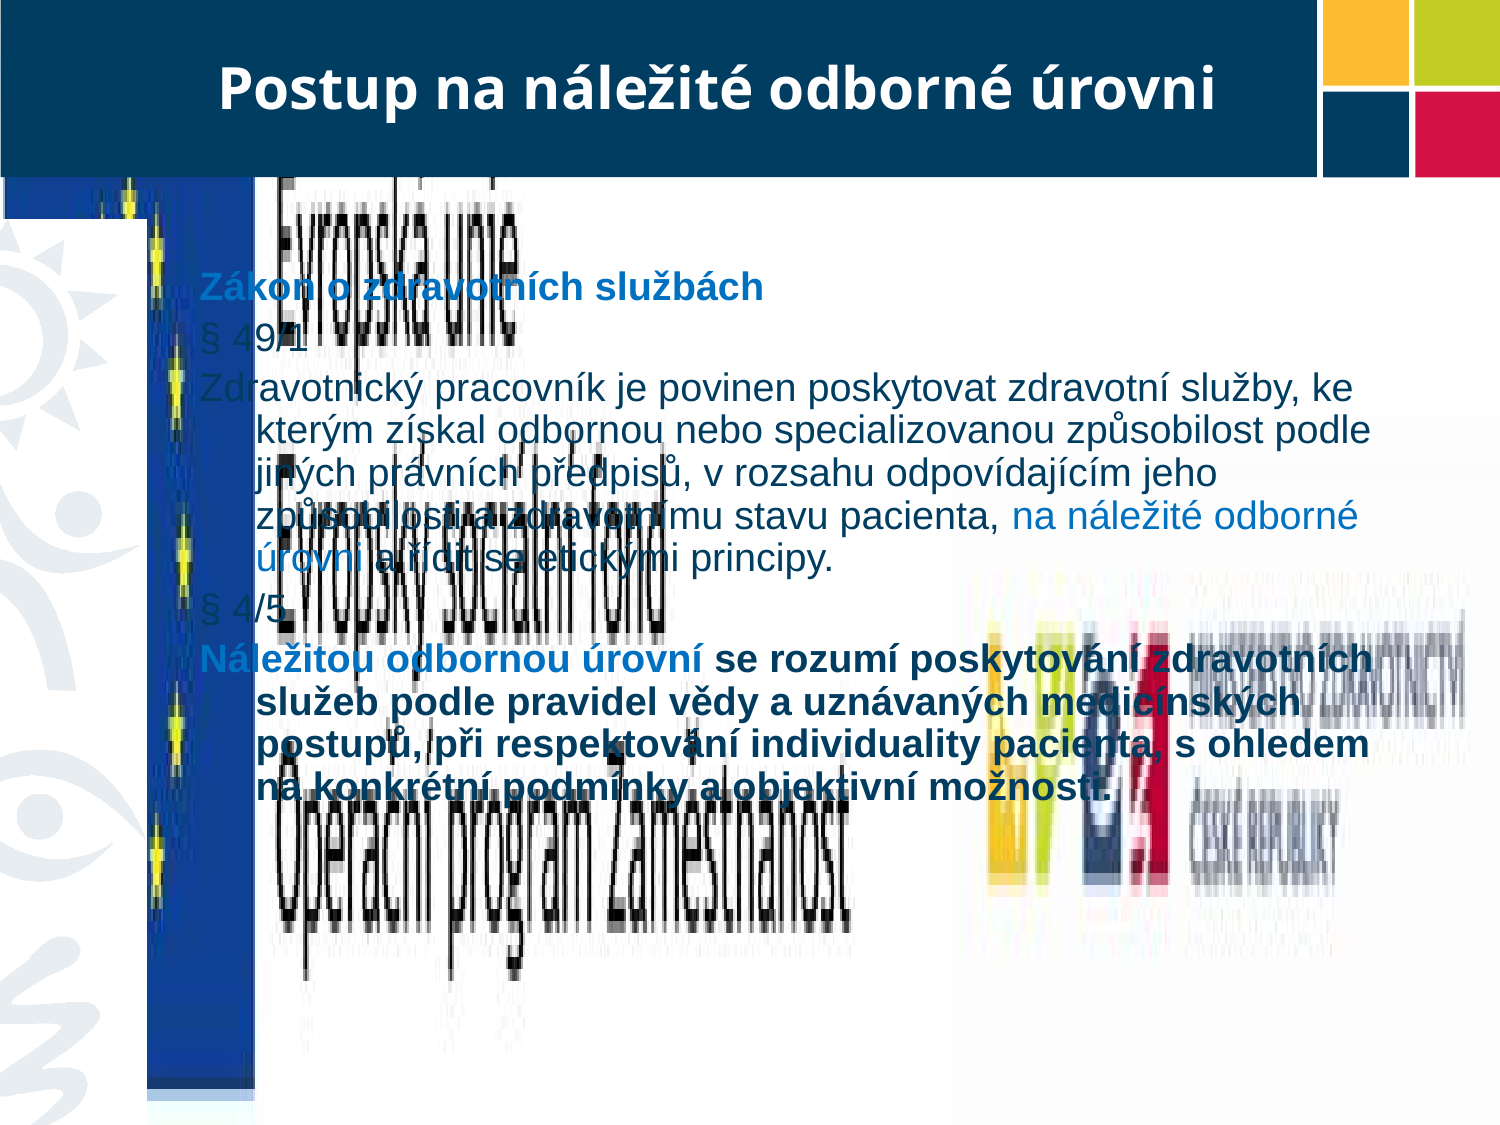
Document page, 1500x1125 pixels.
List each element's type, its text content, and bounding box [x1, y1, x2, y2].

list Zákon o zdravotních službách § 49/1 Zdravotnický pracovník je povinen poskytovat zdravotní služby, ke kterým získal odbornou nebo specializovanou způsobilost podle jiných právních předpisů, v rozsahu odpovídajícím jeho způsobilosti a zdravotnímu stavu pacienta, na náležité odborné úrovni a řídit se etickými principy. § 4/5 Náležitou odbornou úrovní se rozumí poskytování zdravotních služeb podle pravidel vědy a uznávaných medicínských postupů, při respektování individuality pacienta, s ohledem na konkrétní podmínky a objektivní možnosti. [184, 243, 1400, 953]
picture [0, 0, 1500, 1125]
title Postup na náležité odborné úrovni [202, 0, 1317, 173]
